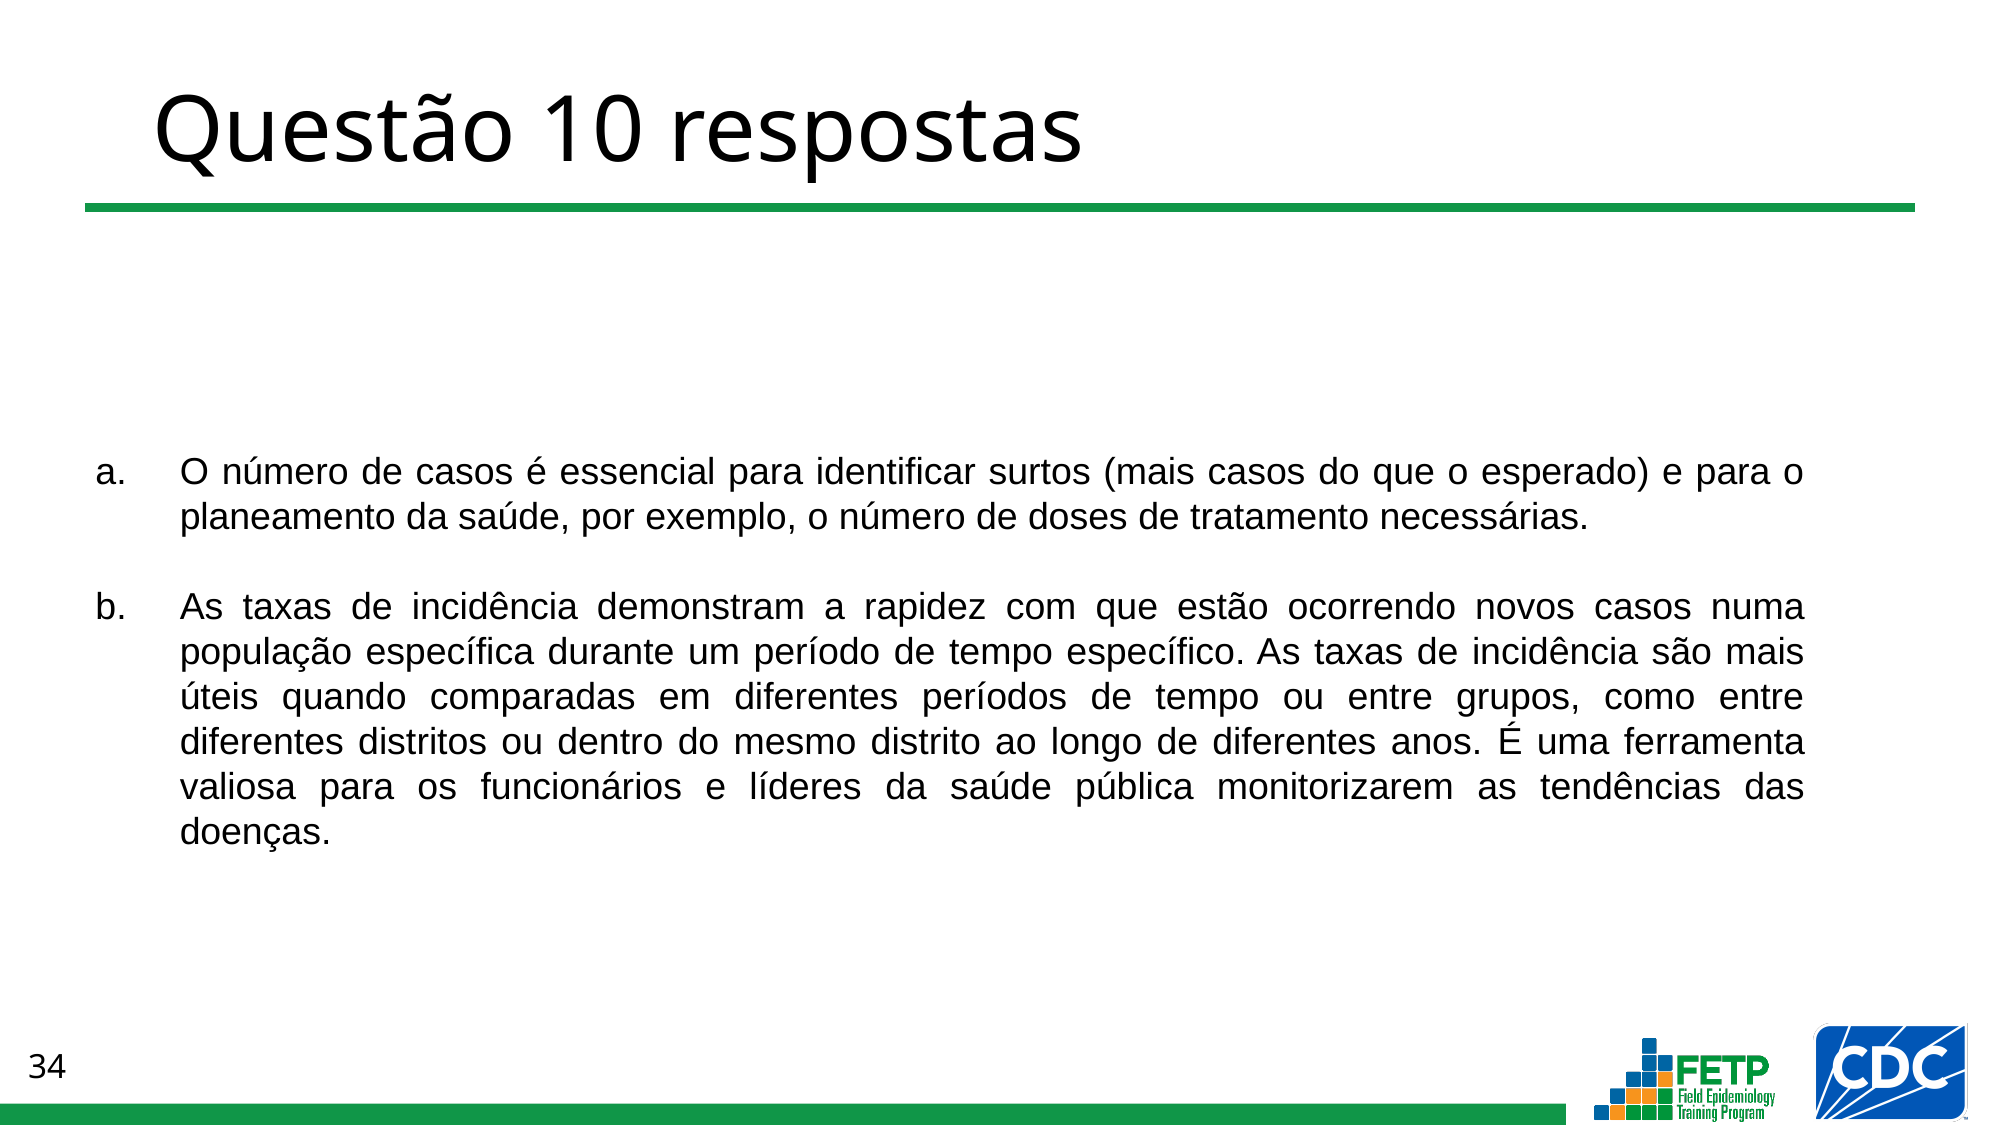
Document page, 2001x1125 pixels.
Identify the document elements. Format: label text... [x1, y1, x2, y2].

list O número de casos é essencial para identificar surtos (mais casos do que o esperado) e para o planeamento da saúde, por exemplo, o número de doses de tratamento necessárias. As taxas de incidência demonstram a rapidez com que estão ocorrendo novos casos numa população específica durante um período de tempo específico. As taxas de incidência são mais úteis quando comparadas em diferentes períodos de tempo ou entre grupos, como entre diferentes distritos ou dentro do mesmo distrito ao longo de diferentes anos. É uma ferramenta valiosa para os funcionários e líderes da saúde pública monitorizarem as tendências das doenças. [80, 206, 1820, 1093]
title Questão 10 respostas [137, 75, 1863, 207]
picture [1594, 1093, 1775, 1122]
picture [1813, 1023, 1968, 1122]
